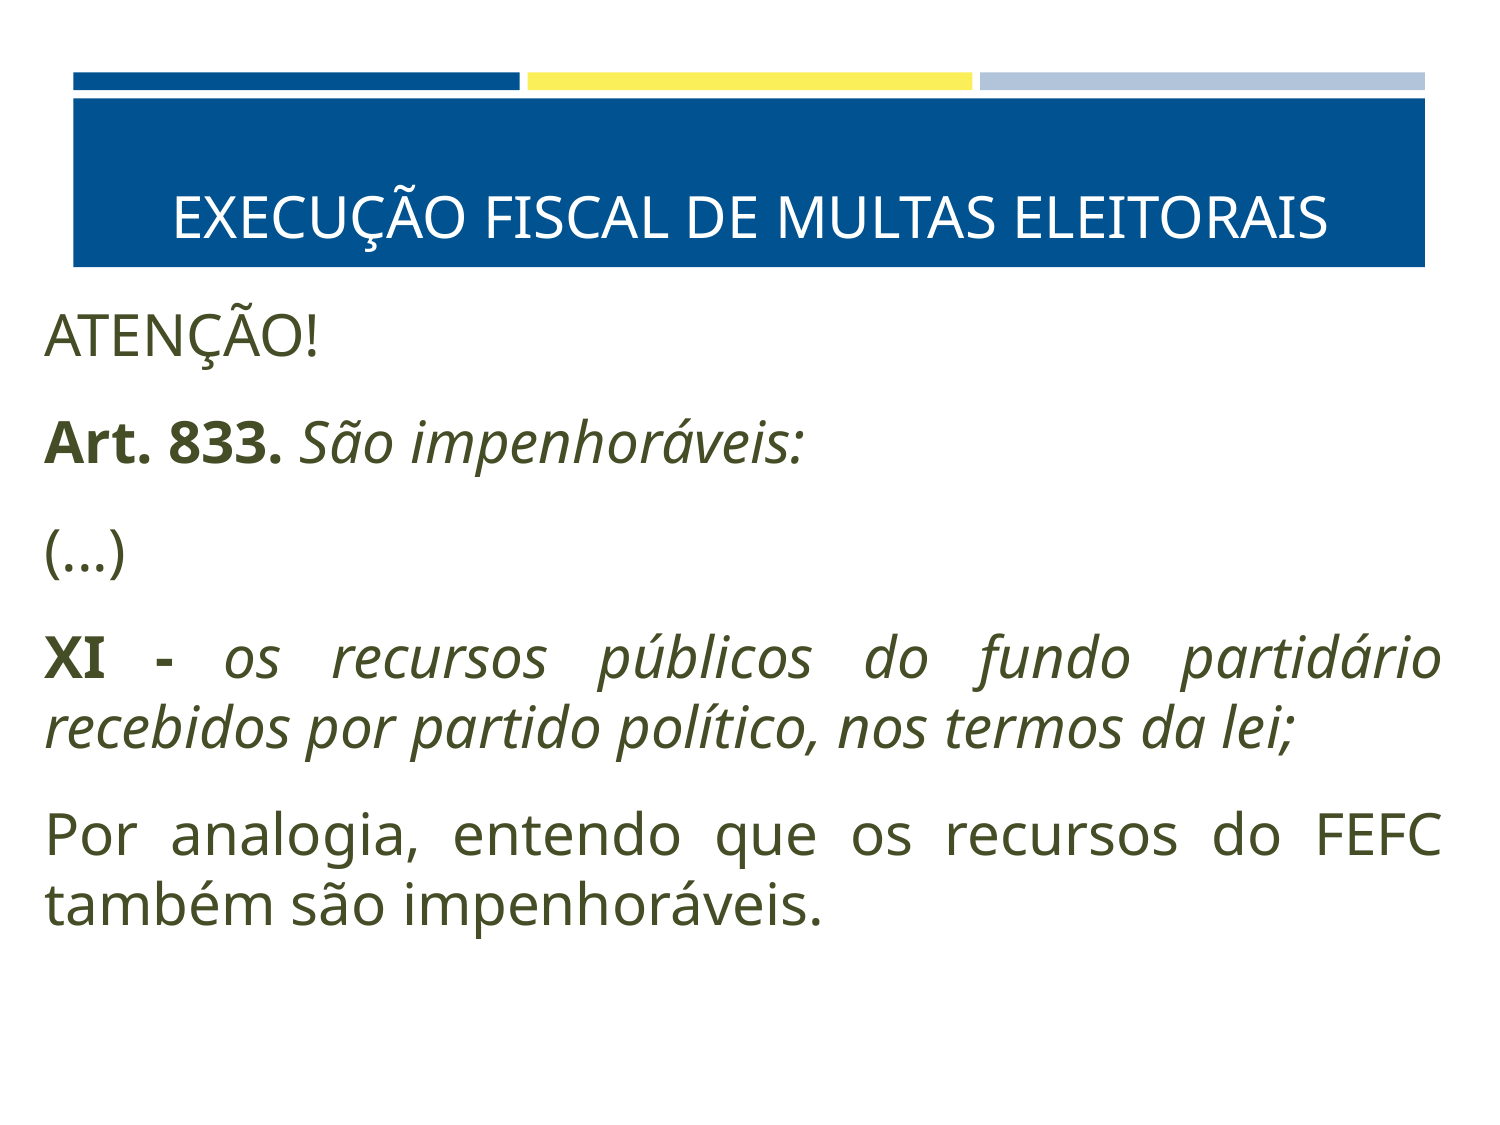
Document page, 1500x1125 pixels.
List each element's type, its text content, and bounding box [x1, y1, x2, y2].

list ATENÇÃO! Art. 833. São impenhoráveis: (...) XI - os recursos públicos do fundo partidário recebidos por partido político, nos termos da lei; Por analogia, entendo que os recursos do FEFC também são impenhoráveis. [29, 290, 1459, 1094]
title EXECUÇÃO FISCAL DE MULTAS ELEITORAIS [95, 112, 1406, 259]
